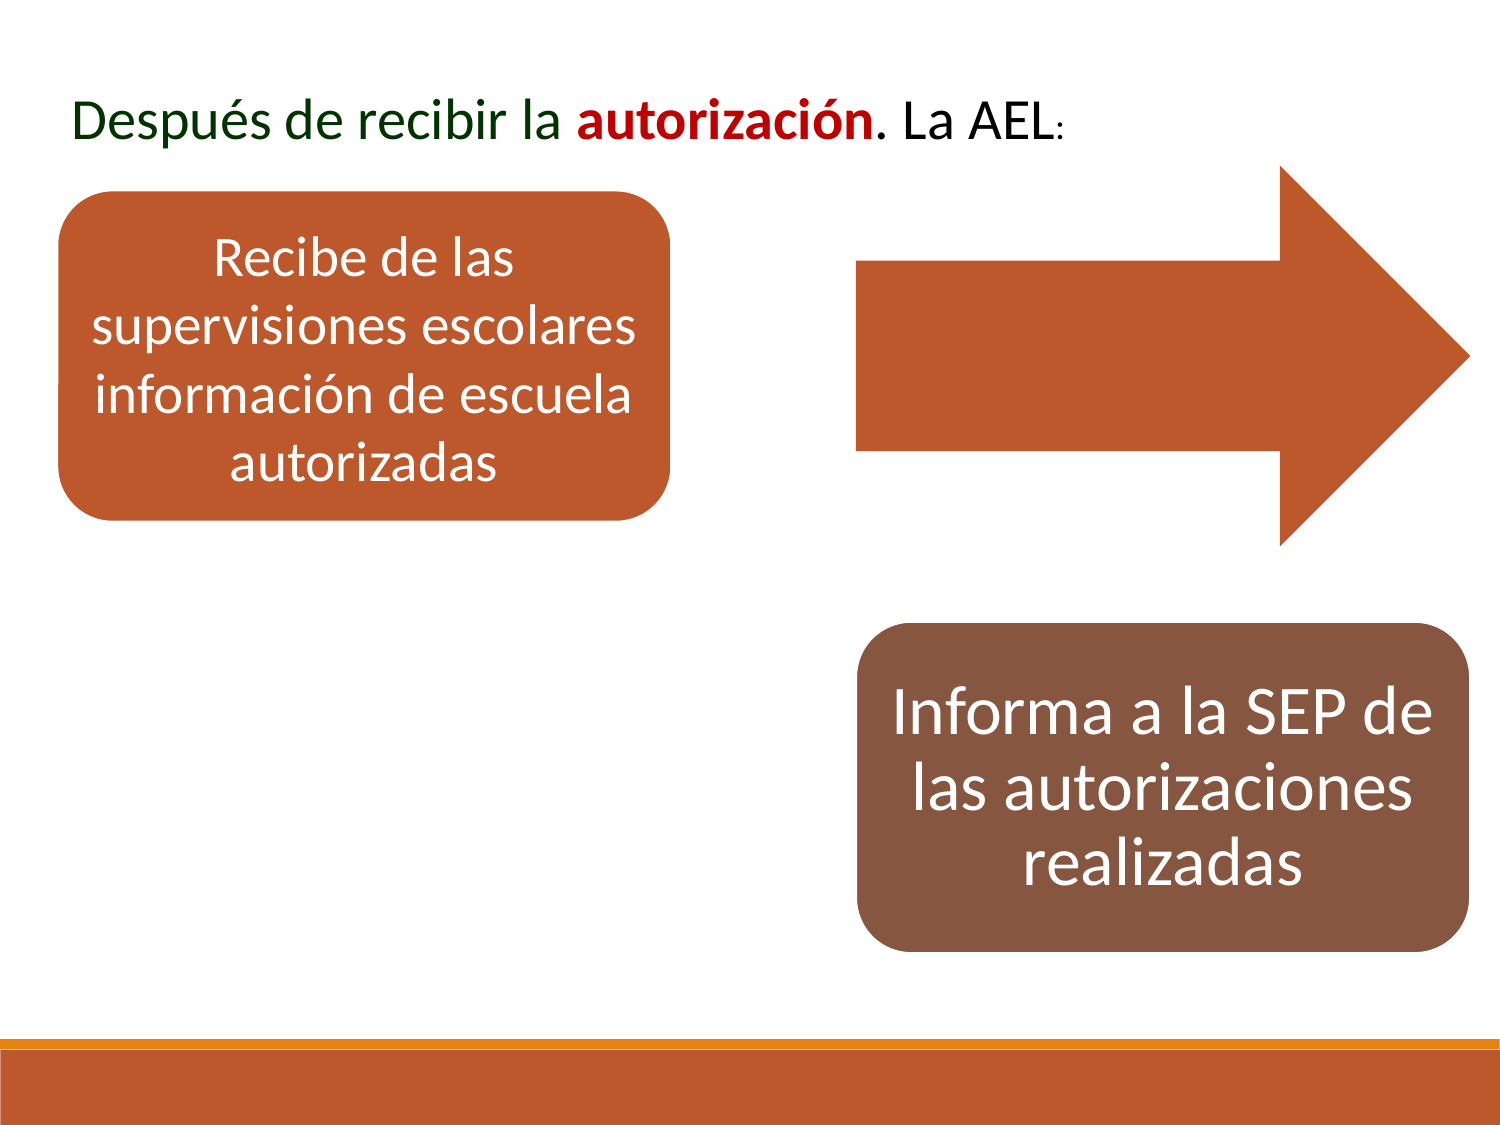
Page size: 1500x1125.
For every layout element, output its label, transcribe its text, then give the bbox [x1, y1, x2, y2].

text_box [56, 189, 1471, 1009]
text_box Después de recibir la autorización. La AEL: [56, 73, 1441, 188]
